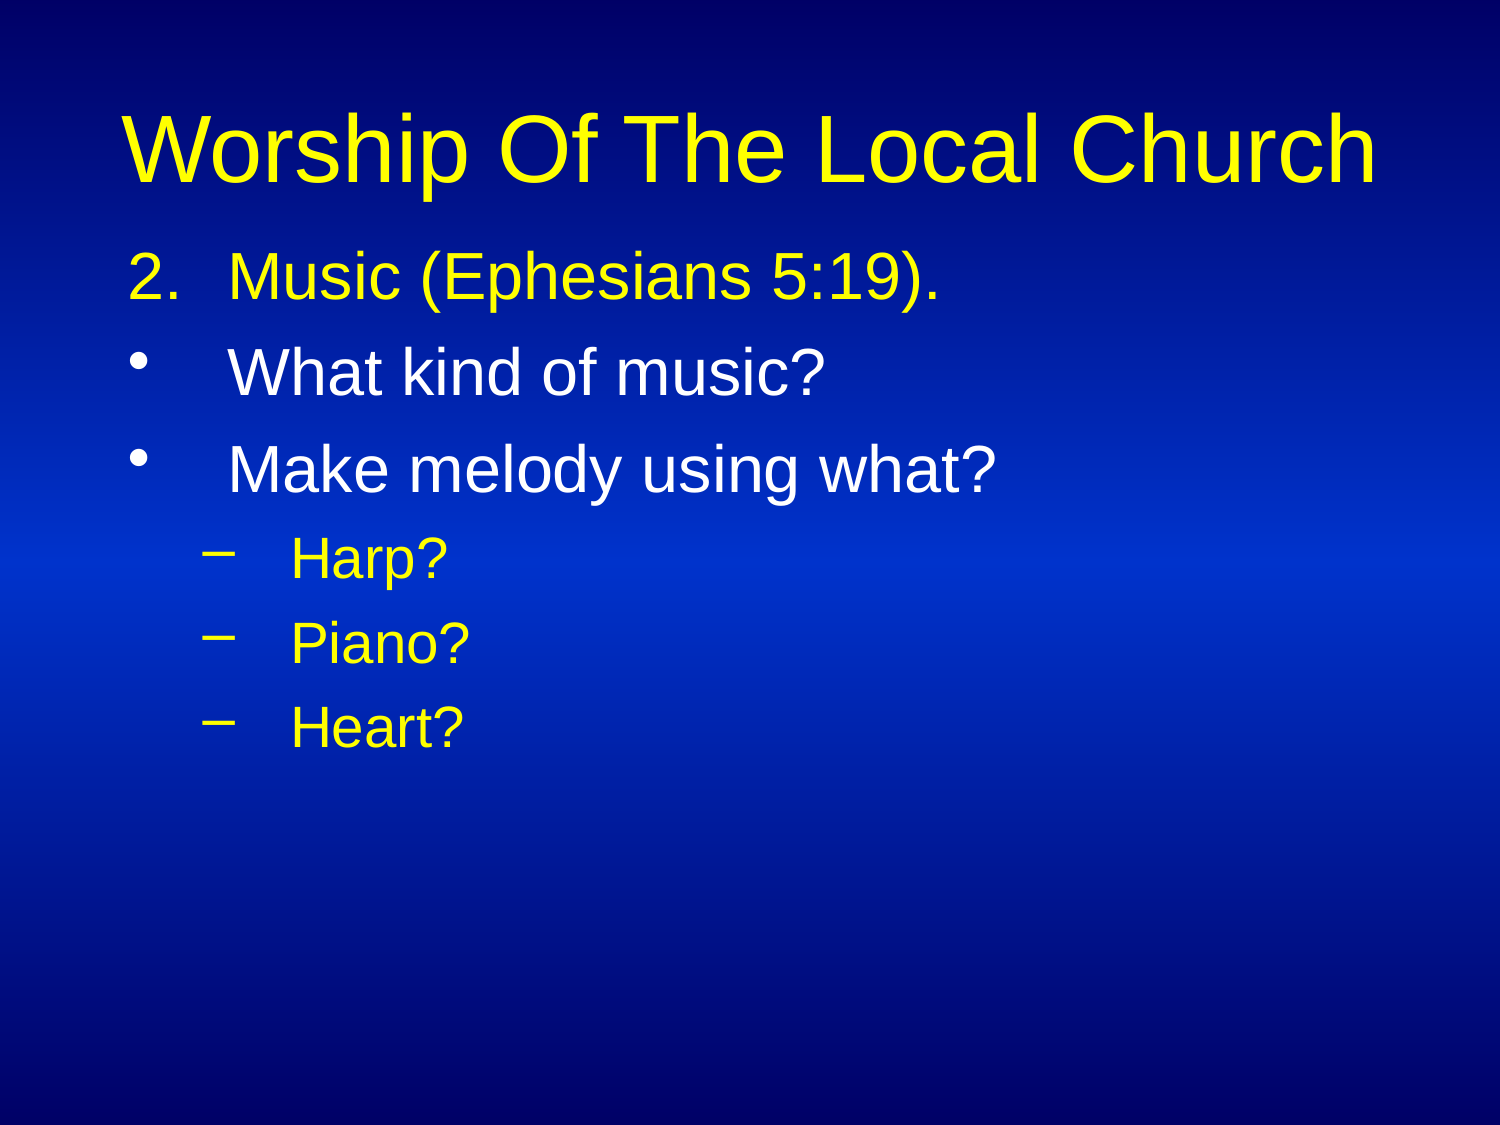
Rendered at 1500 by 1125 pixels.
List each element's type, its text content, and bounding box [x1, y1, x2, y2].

list Music (Ephesians 5:19). What kind of music? Make melody using what? Harp? Piano? Heart? [112, 224, 1463, 1125]
title Worship Of The Local Church [37, 50, 1463, 238]
